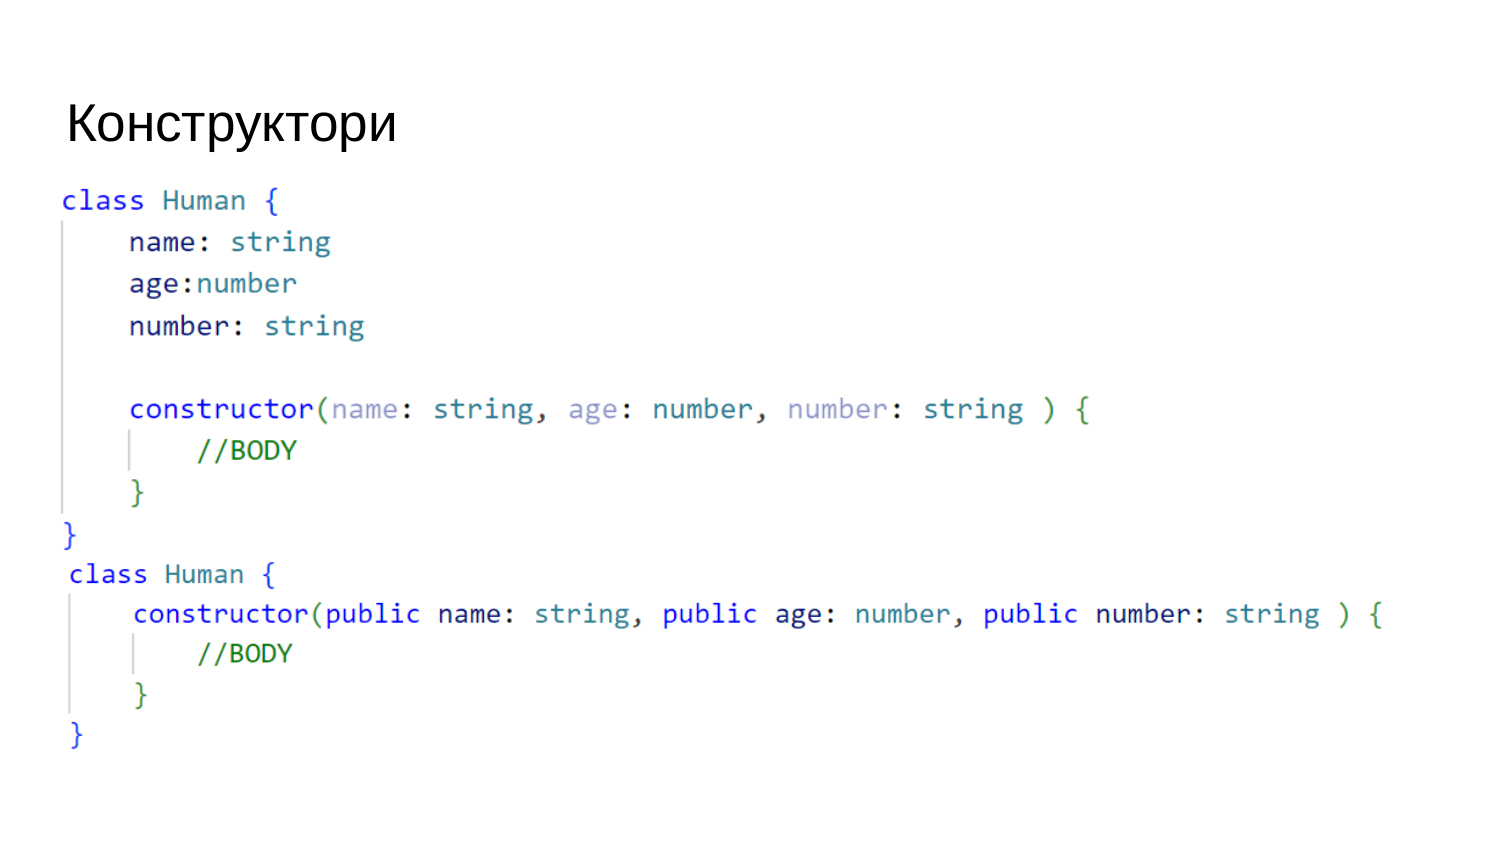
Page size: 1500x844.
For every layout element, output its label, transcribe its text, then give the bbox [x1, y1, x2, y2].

title Конструктори [51, 72, 1449, 167]
picture [50, 183, 1385, 750]
